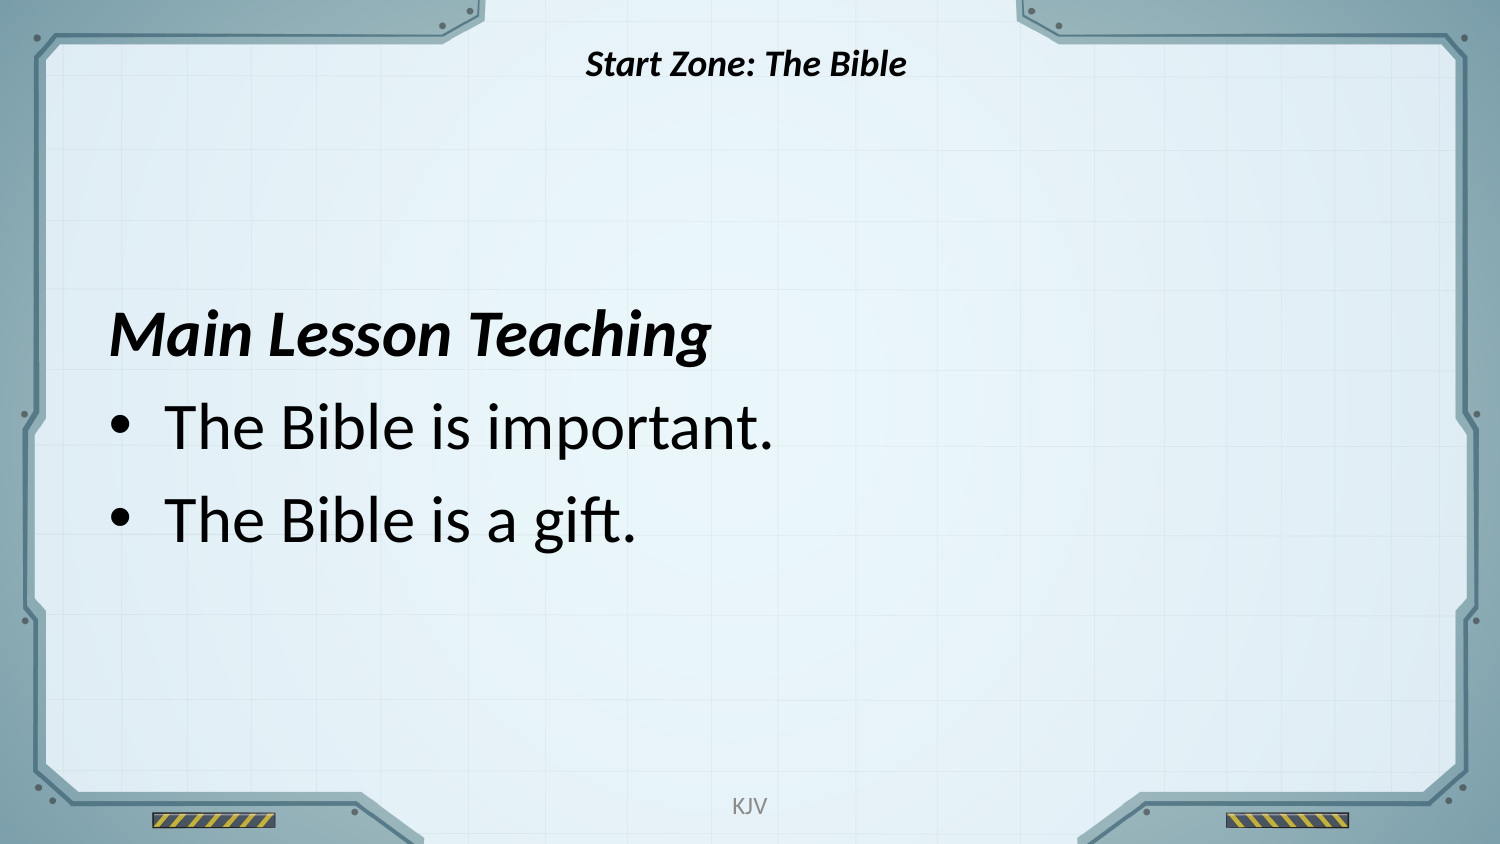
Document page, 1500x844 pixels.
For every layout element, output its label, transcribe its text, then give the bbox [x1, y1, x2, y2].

picture [0, 0, 1500, 844]
list Main Lesson Teaching The Bible is important. The Bible is a gift. [93, 142, 1400, 704]
footer KJV [512, 782, 988, 828]
text_box Start Zone: The Bible [502, 31, 992, 91]
